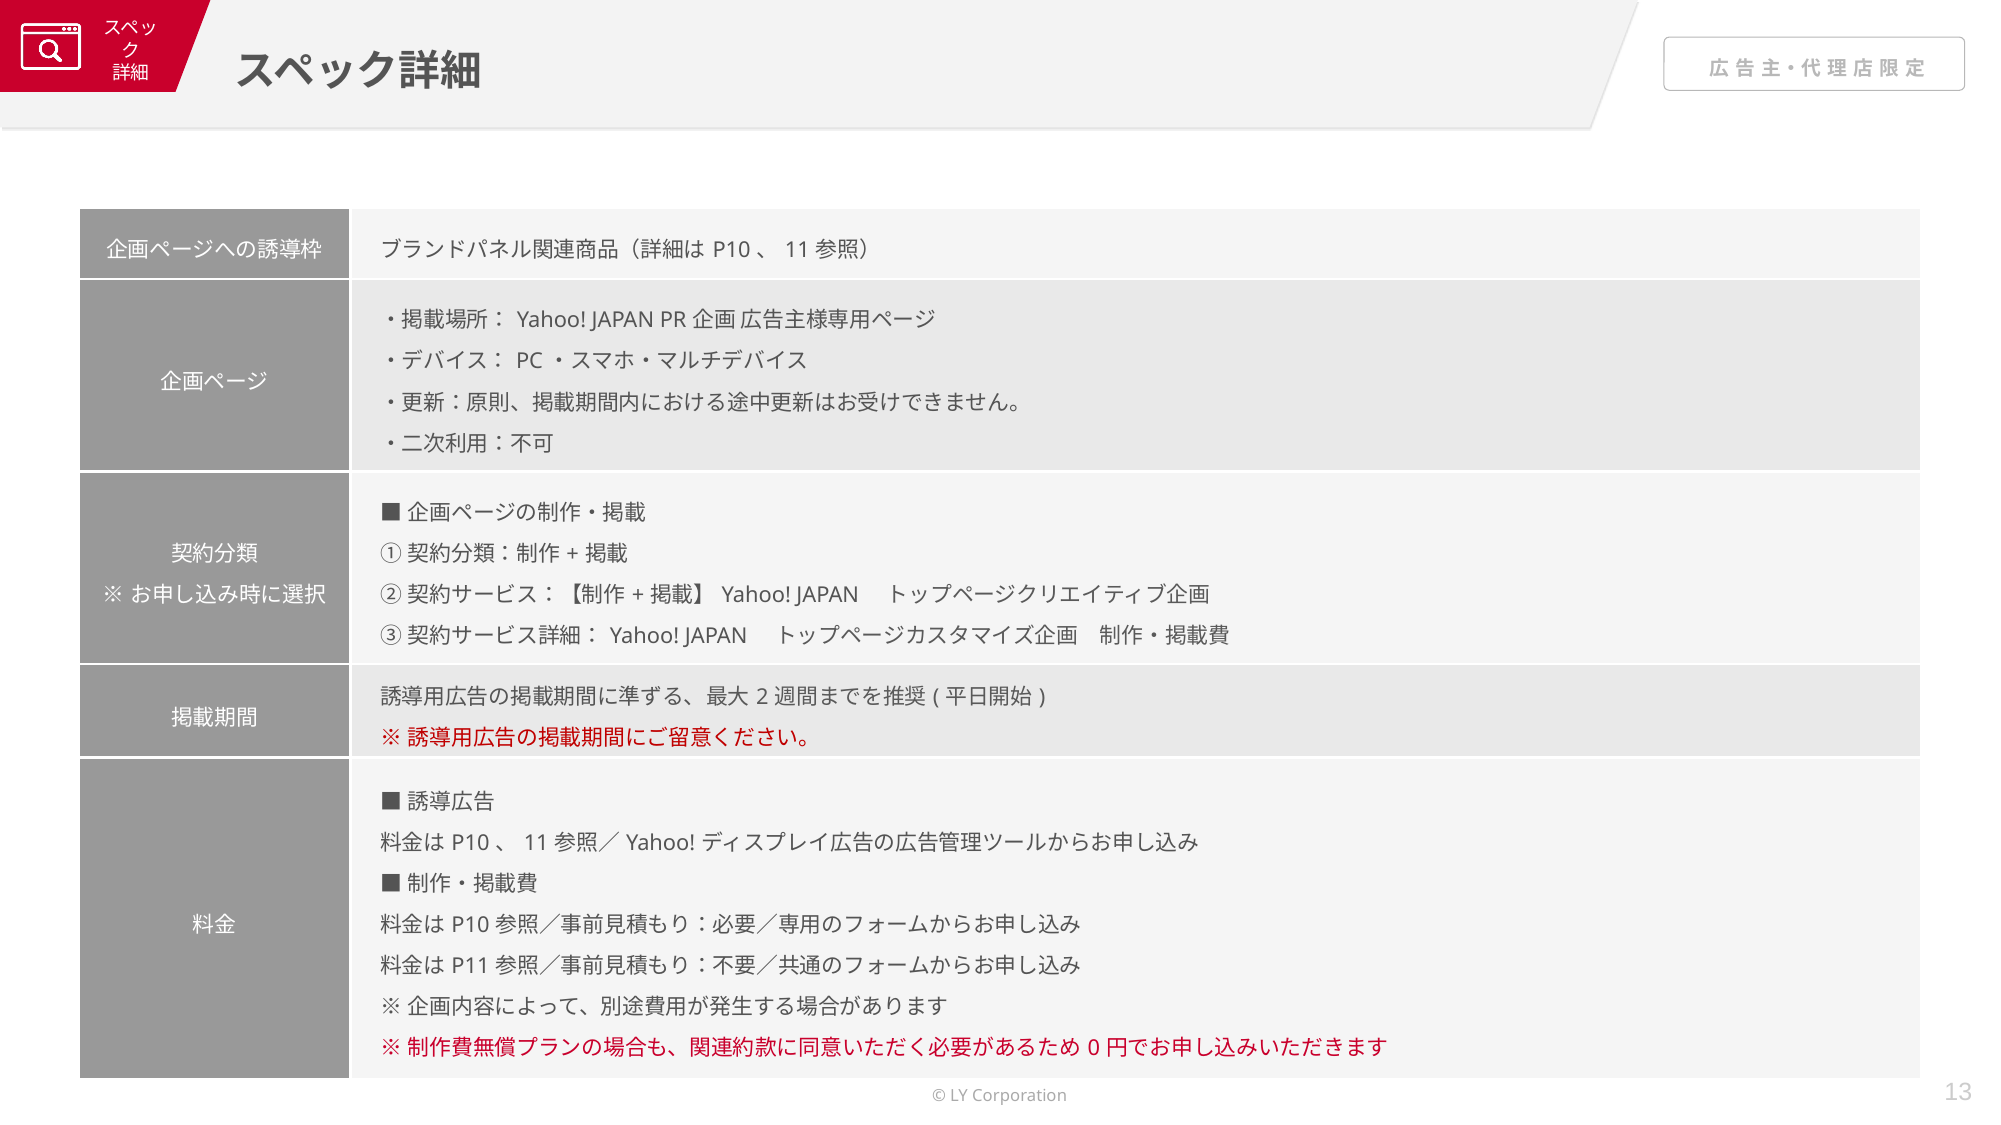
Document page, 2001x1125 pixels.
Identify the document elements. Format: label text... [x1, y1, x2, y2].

list スペック詳細 [234, 41, 1570, 97]
table_header 企画ページへの誘導枠 [80, 209, 349, 278]
table_cell ・掲載場所：Yahoo! JAPAN PR企画 広告主様専用ページ ・デバイス：PC・スマホ・マルチデバイス ・更新：原則、掲載期間内における途中更新はお受けできません。 ・二次利用：不可 [352, 280, 1920, 470]
table_cell 企画ページ [80, 280, 349, 470]
table_header ブランドパネル関連商品（詳細はP10、11参照） [352, 209, 1920, 278]
list スペック 詳細 [98, 12, 170, 81]
table_cell 掲載期間 [80, 665, 349, 756]
table_cell ■誘導広告 料金はP10、11参照／Yahoo!ディスプレイ広告の広告管理ツールからお申し込み ■制作・掲載費 料金はP10参照／事前見積もり：必要／専用のフォームからお申し込み 料金はP11参照／事前見積もり：不要／共通のフォームからお申し込み ※企画内容によって、別途費用が発生する場合があります ※制作費無償プランの場合も、関連約款に同意いただく必要があるため0円でお申し込みいただきます [352, 759, 1920, 1078]
table_cell 料金 [80, 759, 349, 1078]
table_cell 契約分類 ※お申し込み時に選択 [80, 473, 349, 663]
table_cell ■企画ページの制作・掲載 ①契約分類：制作+掲載 ②契約サービス：【制作+掲載】Yahoo! JAPAN トップページクリエイティブ企画 ③契約サービス詳細：Yahoo! JAPAN トップページカスタマイズ企画 制作・掲載費 [352, 473, 1920, 663]
table_cell 誘導用広告の掲載期間に準ずる、最大2週間までを推奨(平日開始) ※誘導用広告の掲載期間にご留意ください。 [352, 665, 1920, 756]
picture [16, 12, 84, 80]
